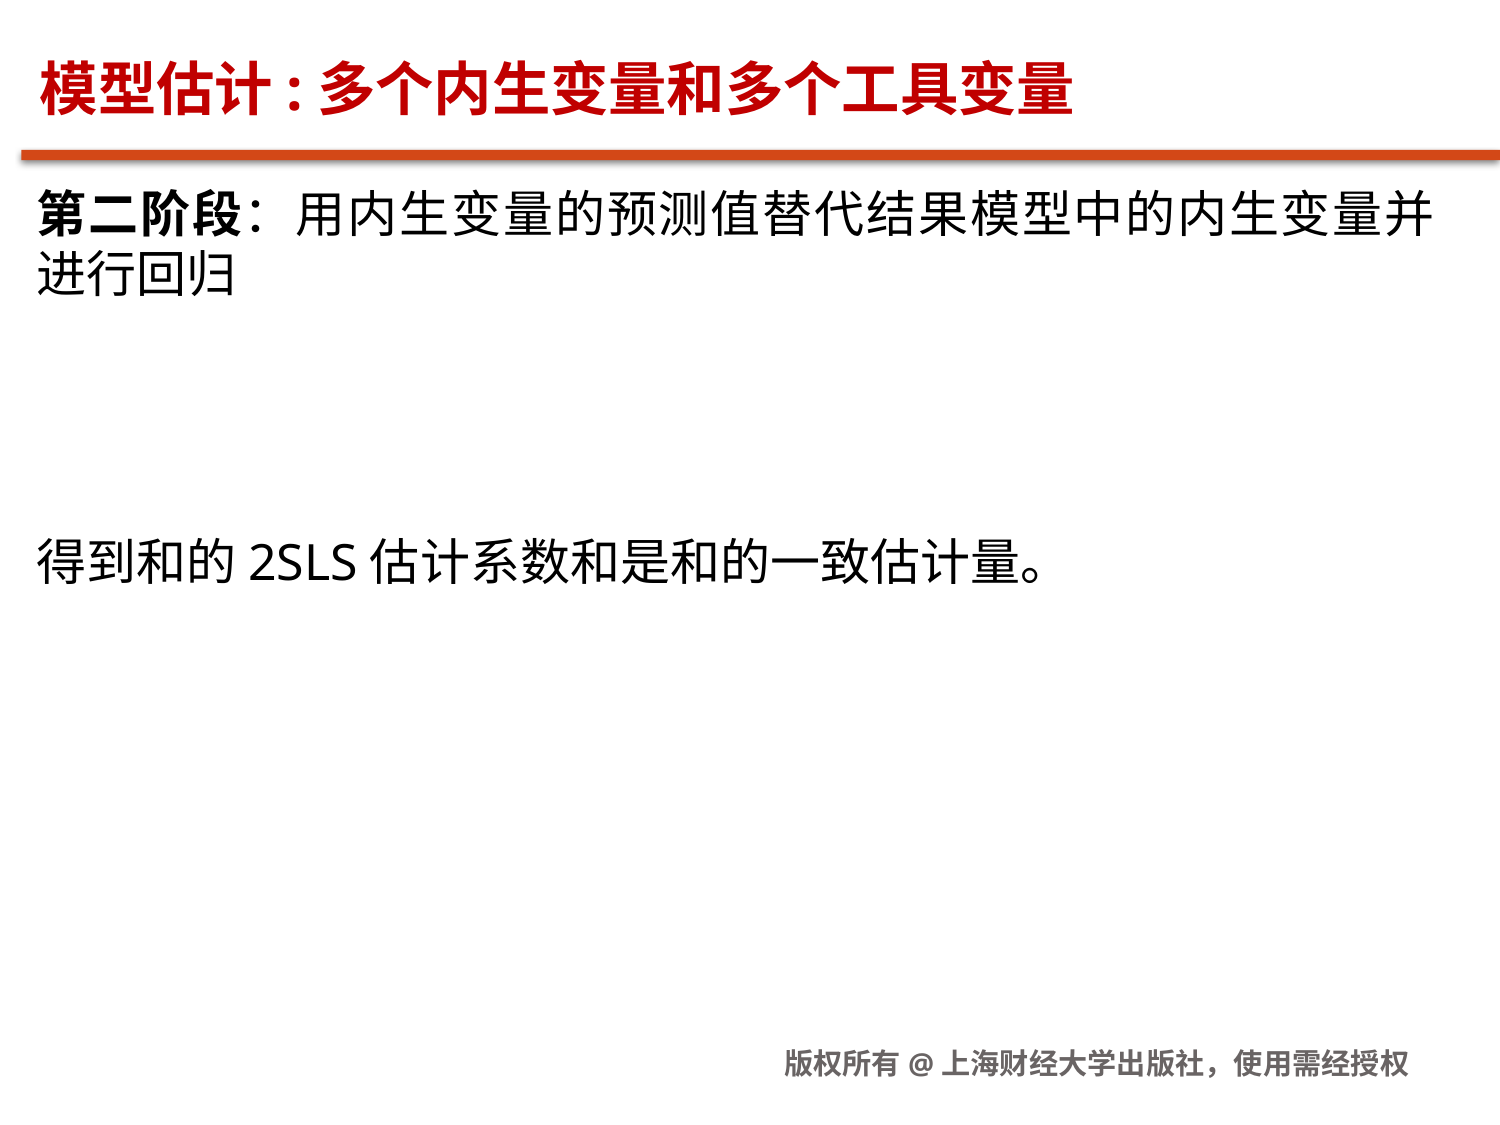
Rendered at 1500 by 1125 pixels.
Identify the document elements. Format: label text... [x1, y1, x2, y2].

title 模型估计:多个内生变量和多个工具变量 [24, 50, 1450, 138]
footer 版权所有@上海财经大学出版社，使用需经授权 [690, 1025, 1500, 1100]
